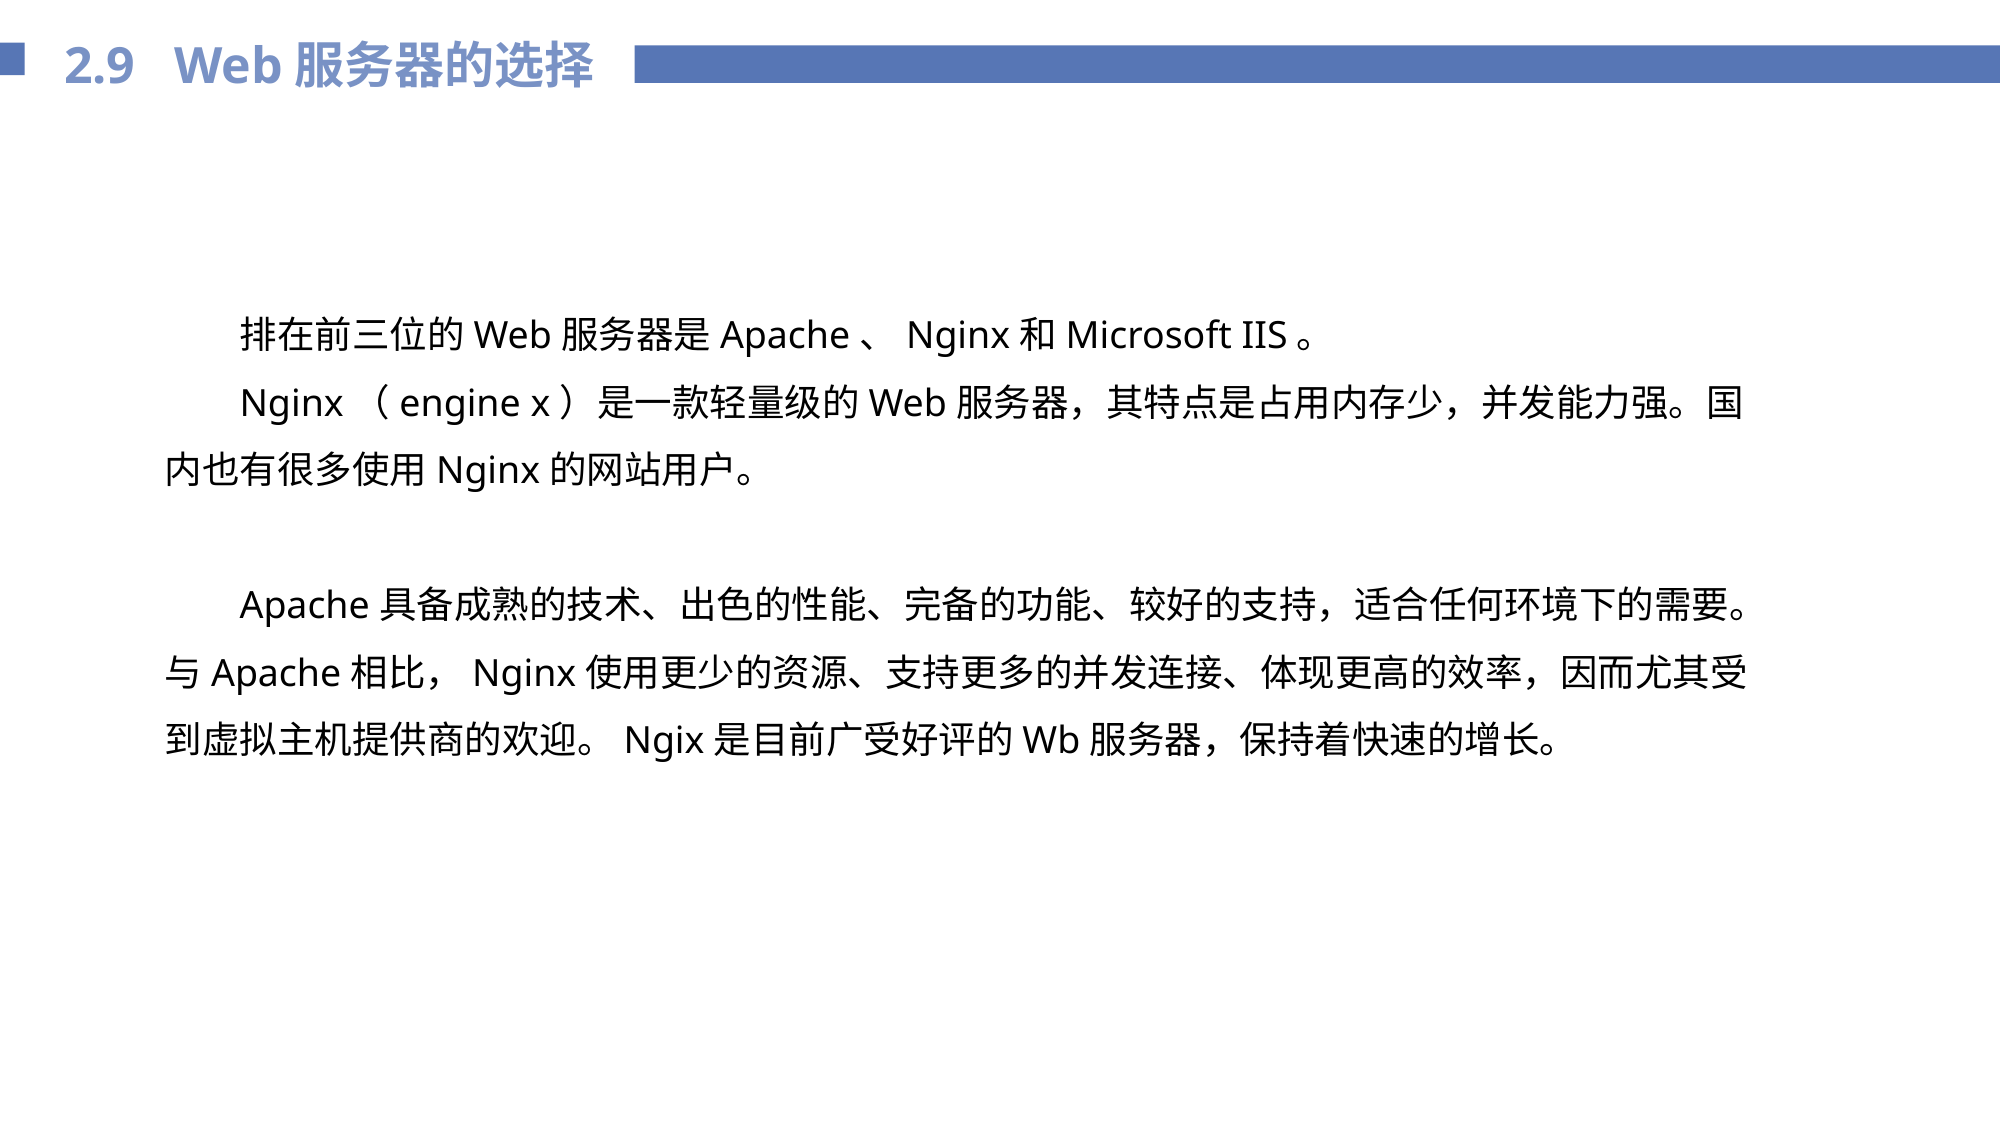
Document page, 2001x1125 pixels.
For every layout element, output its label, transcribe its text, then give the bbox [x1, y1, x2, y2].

text_box 排在前三位的Web服务器是Apache、Nginx和Microsoft IIS。 Nginx（engine x）是一款轻量级的Web服务器，其特点是占用内存少，并发能力强。国内也有很多使用Nginx的网站用户。 Apache具备成熟的技术、出色的性能、完备的功能、较好的支持，适合任何环境下的需要。与Apache相比，Nginx使用更少的资源、支持更多的并发连接、体现更高的效率，因而尤其受到虚拟主机提供商的欢迎。Ngix是目前广受好评的Wb服务器，保持着快速的增长。 [164, 288, 1775, 761]
text_box 2.9 Web服务器的选择 [64, 33, 596, 94]
text_box [634, 44, 2000, 84]
text_box [0, 41, 26, 76]
